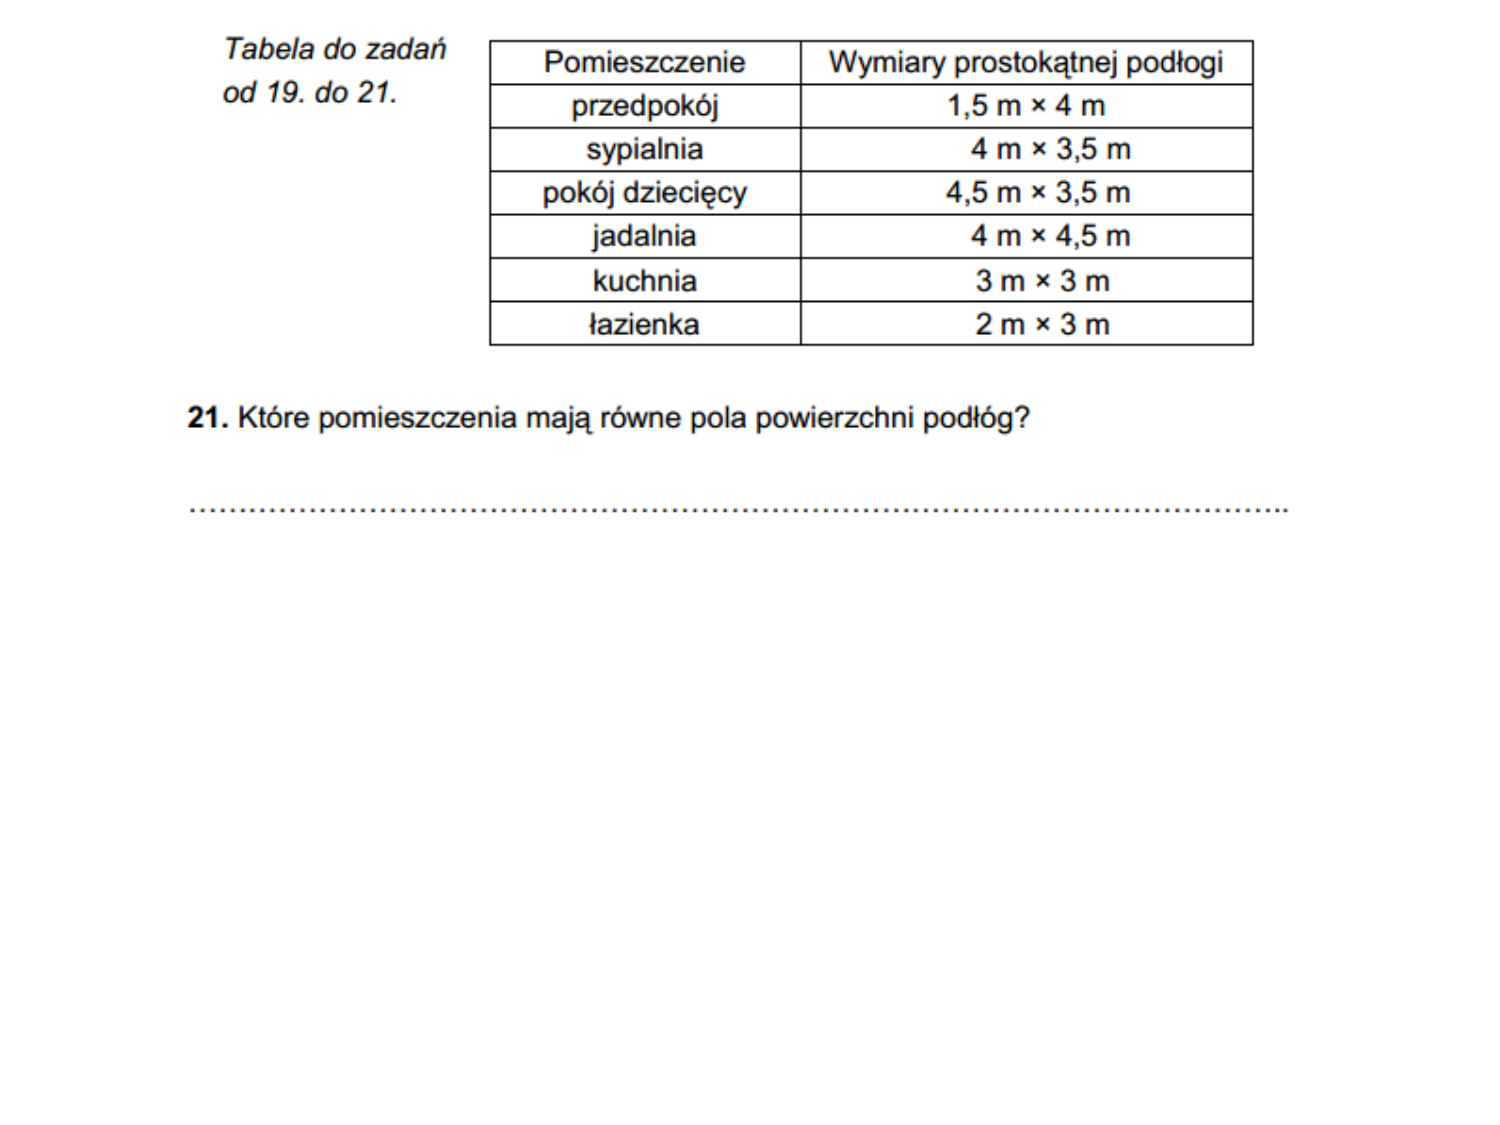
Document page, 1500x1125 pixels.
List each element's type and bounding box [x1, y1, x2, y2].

picture [159, 0, 1341, 568]
